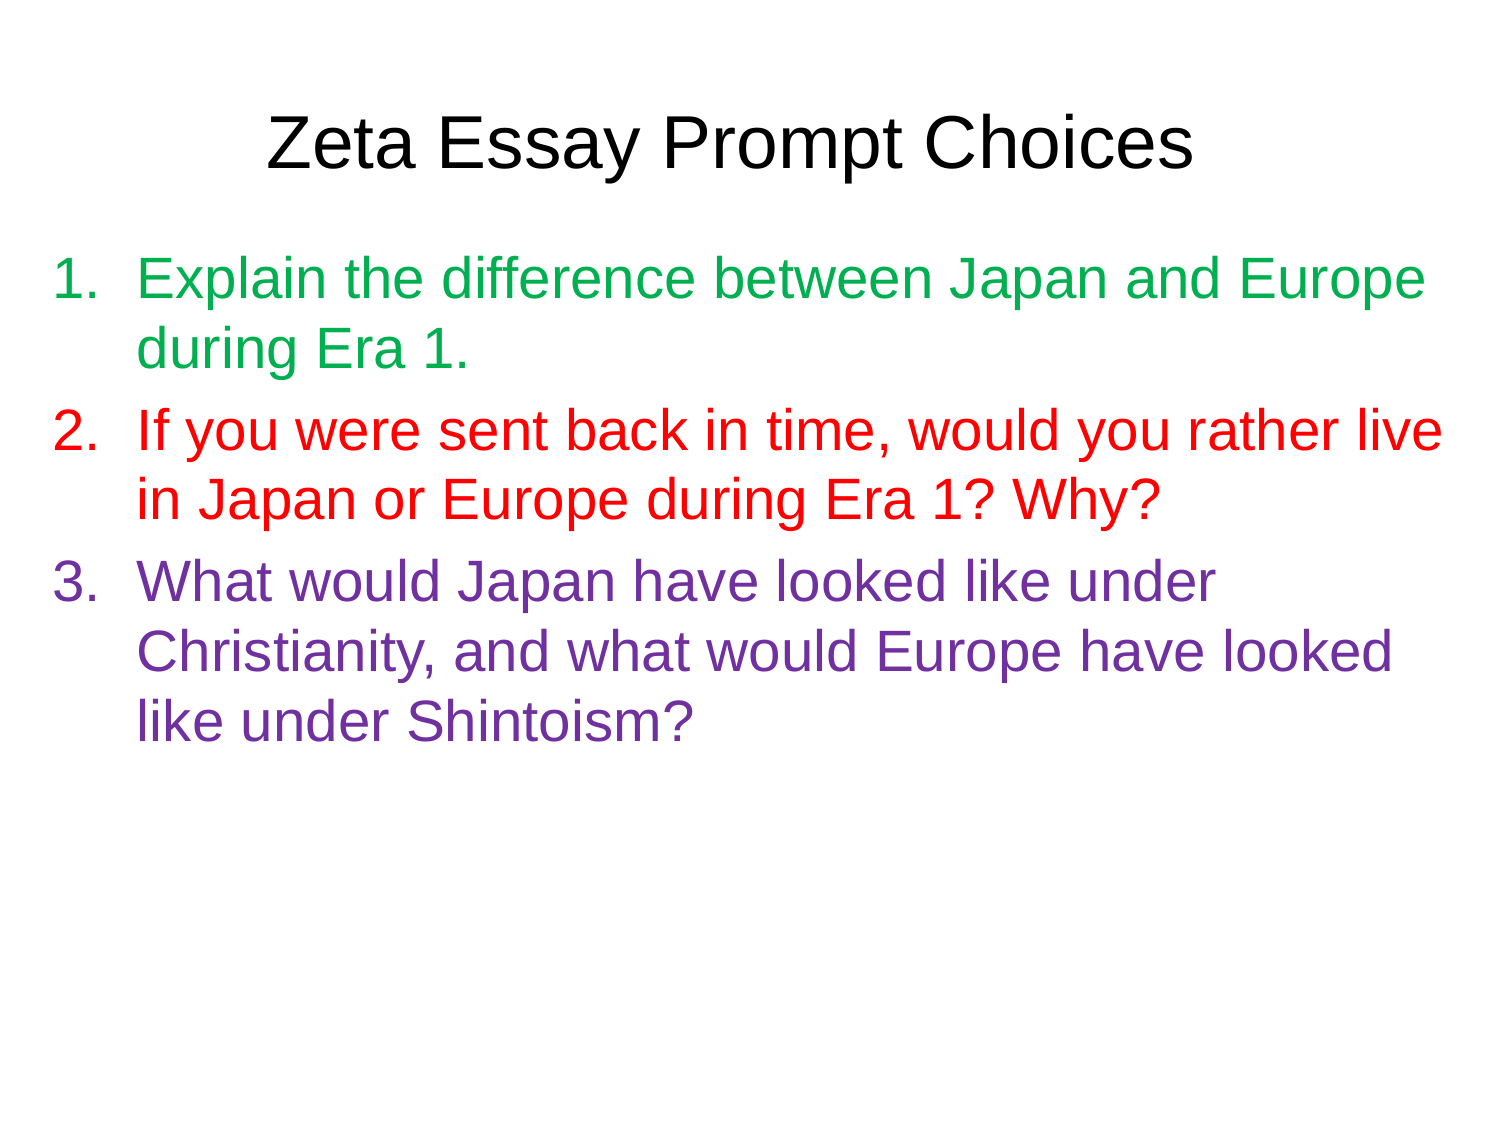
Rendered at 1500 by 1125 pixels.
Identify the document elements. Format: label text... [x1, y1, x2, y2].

list Explain the difference between Japan and Europe during Era 1. If you were sent back in time, would you rather live in Japan or Europe during Era 1? Why? What would Japan have looked like under Christianity, and what would Europe have looked like under Shintoism? [37, 232, 1475, 1075]
title Zeta Essay Prompt Choices [37, 45, 1425, 232]
